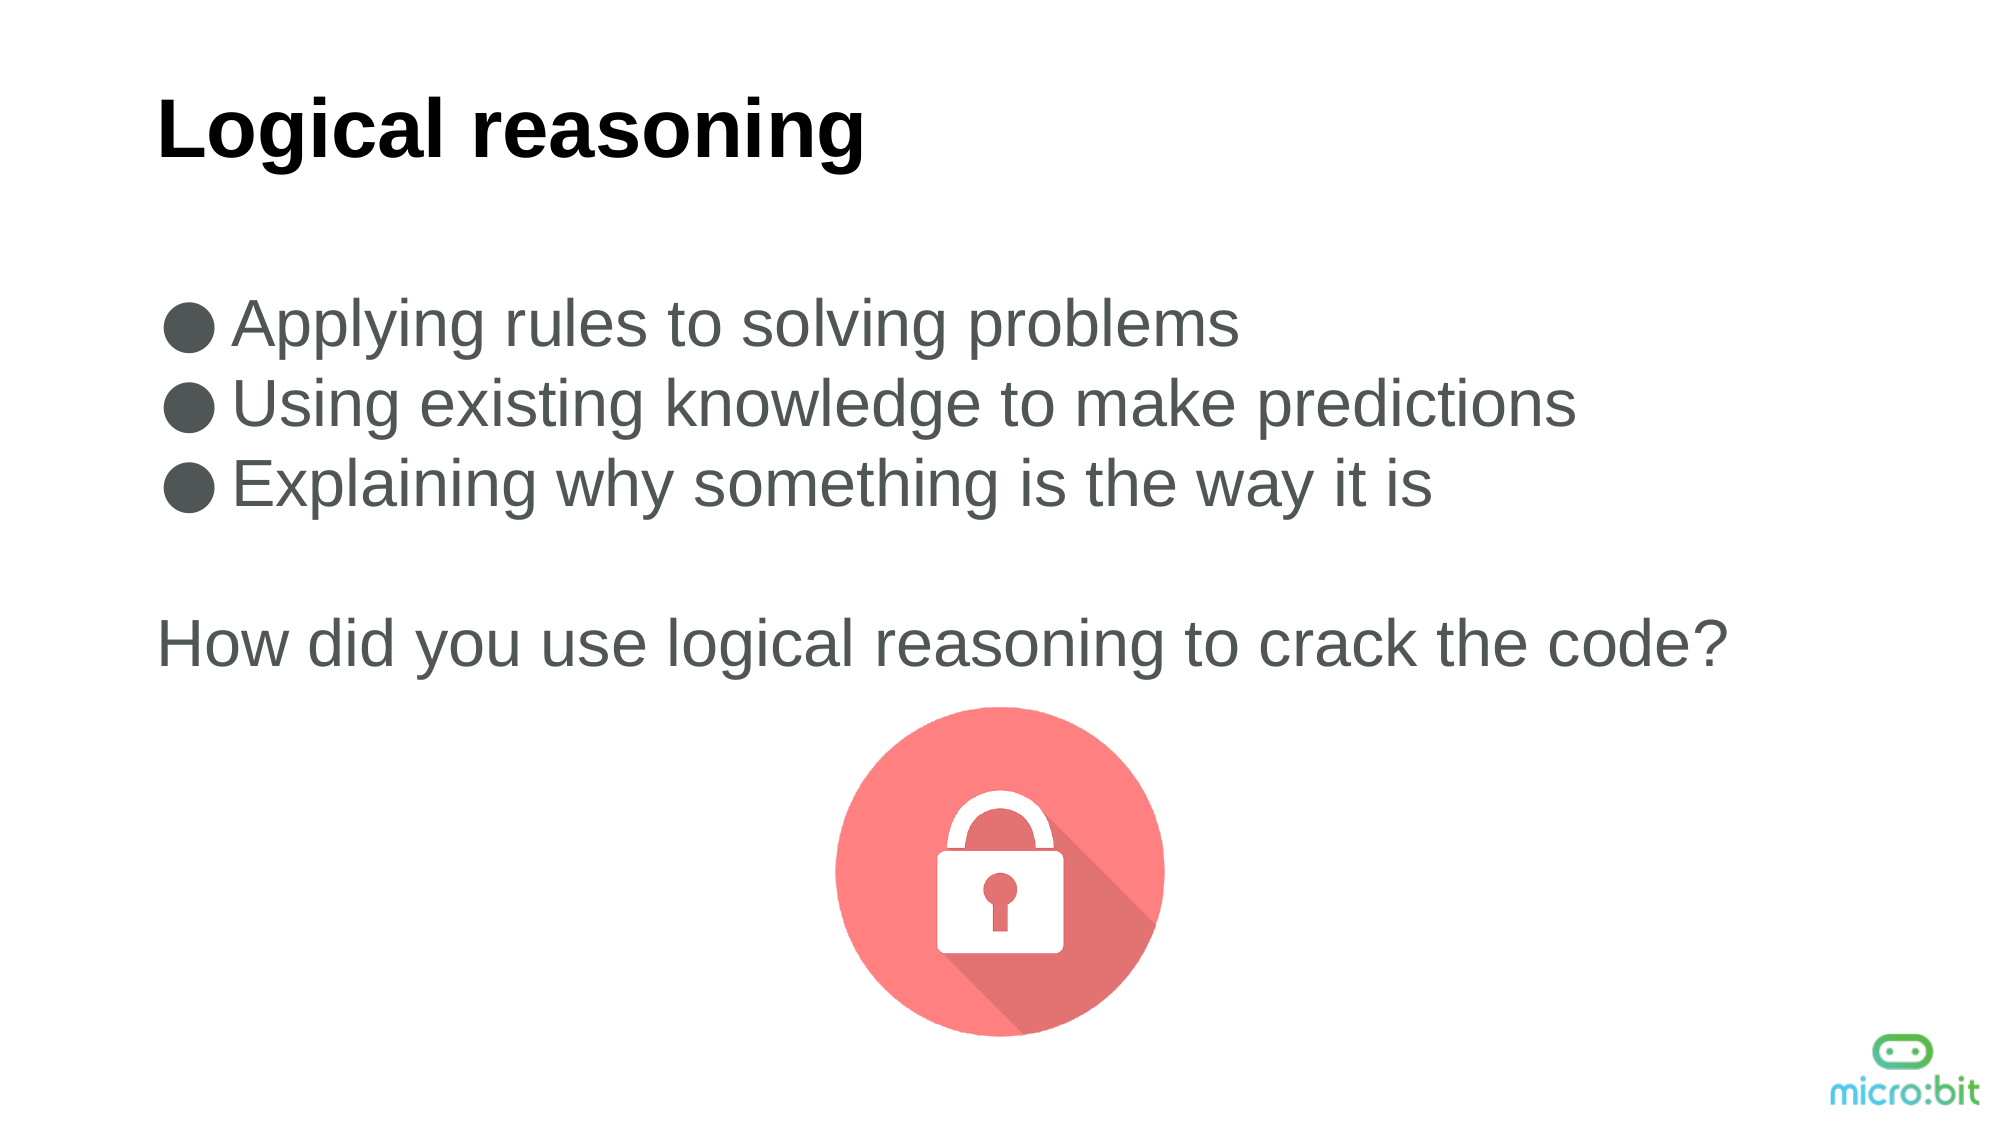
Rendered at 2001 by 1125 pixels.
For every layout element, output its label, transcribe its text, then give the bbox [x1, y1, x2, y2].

text_box Logical reasoning Applying rules to solving problems Using existing knowledge to make predictions Explaining why something is the way it is How did you use logical reasoning to crack the code? [141, 60, 1909, 884]
picture [794, 666, 1206, 1077]
picture [1830, 1029, 1980, 1106]
